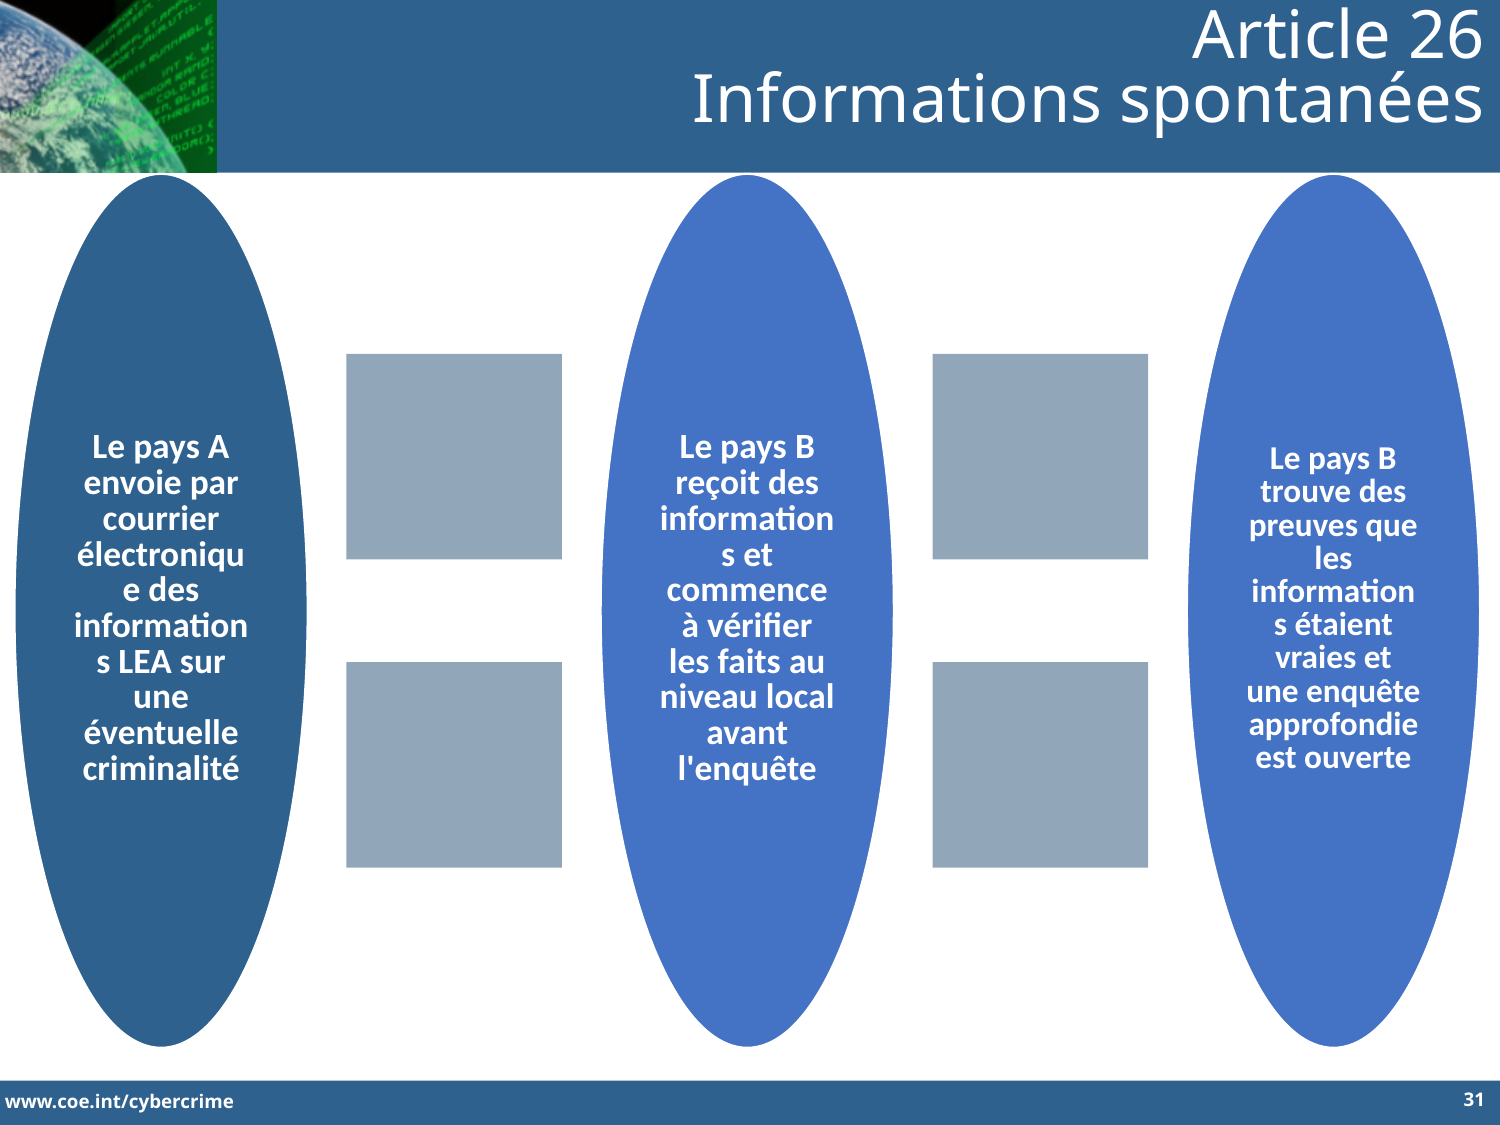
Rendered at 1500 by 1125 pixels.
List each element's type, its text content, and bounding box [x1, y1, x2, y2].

slide_number 31 [1149, 1079, 1500, 1125]
picture [0, 1, 217, 173]
text_box Article 26 Informations spontanées [410, 0, 1500, 148]
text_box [14, 173, 1480, 1048]
